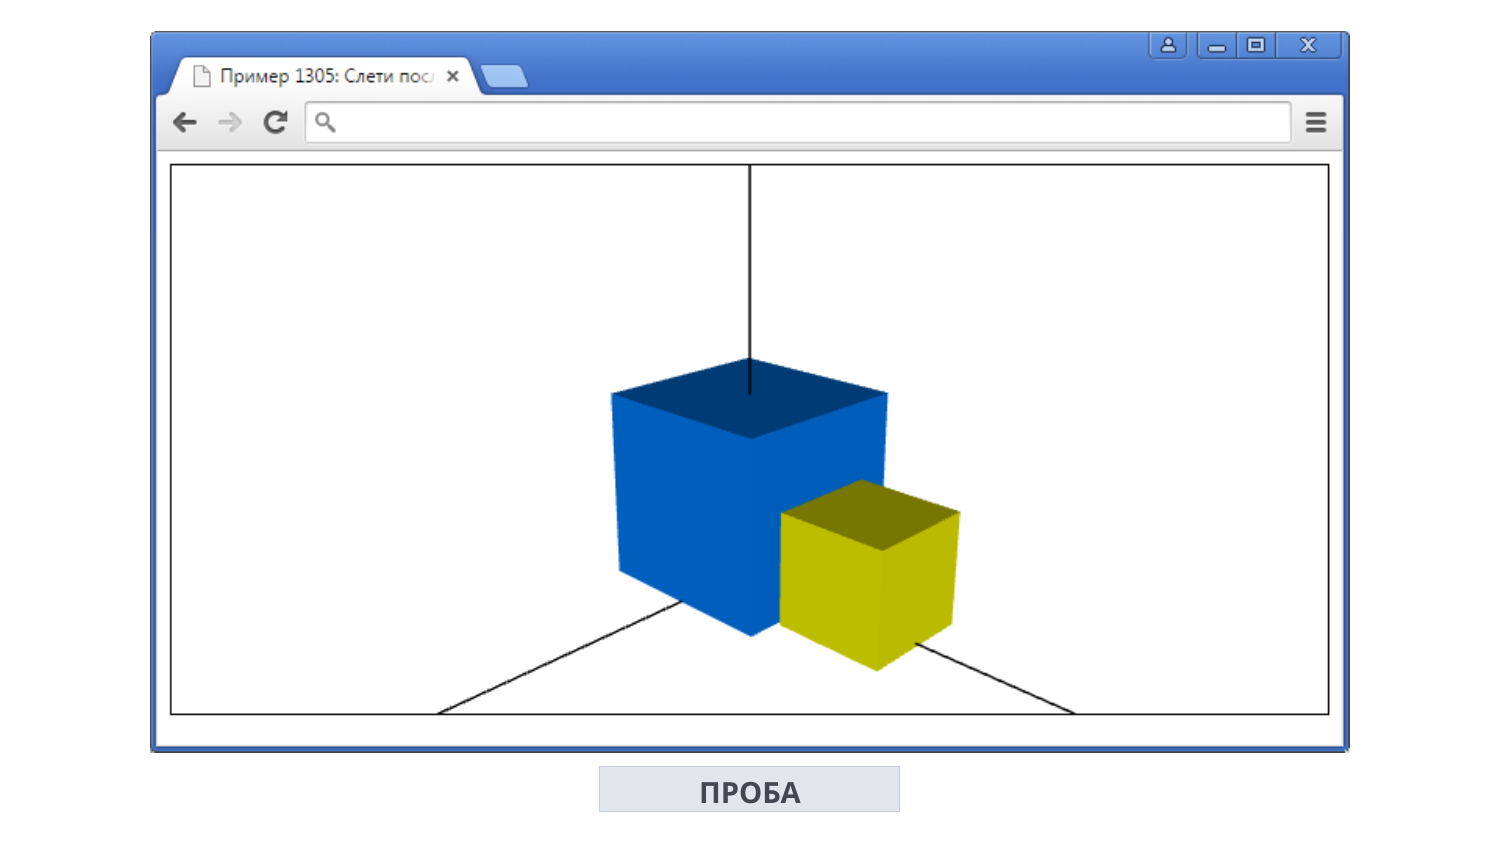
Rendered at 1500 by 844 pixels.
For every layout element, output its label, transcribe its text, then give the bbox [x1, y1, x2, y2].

text_box ПРОБА [599, 766, 900, 812]
picture [149, 31, 1351, 753]
